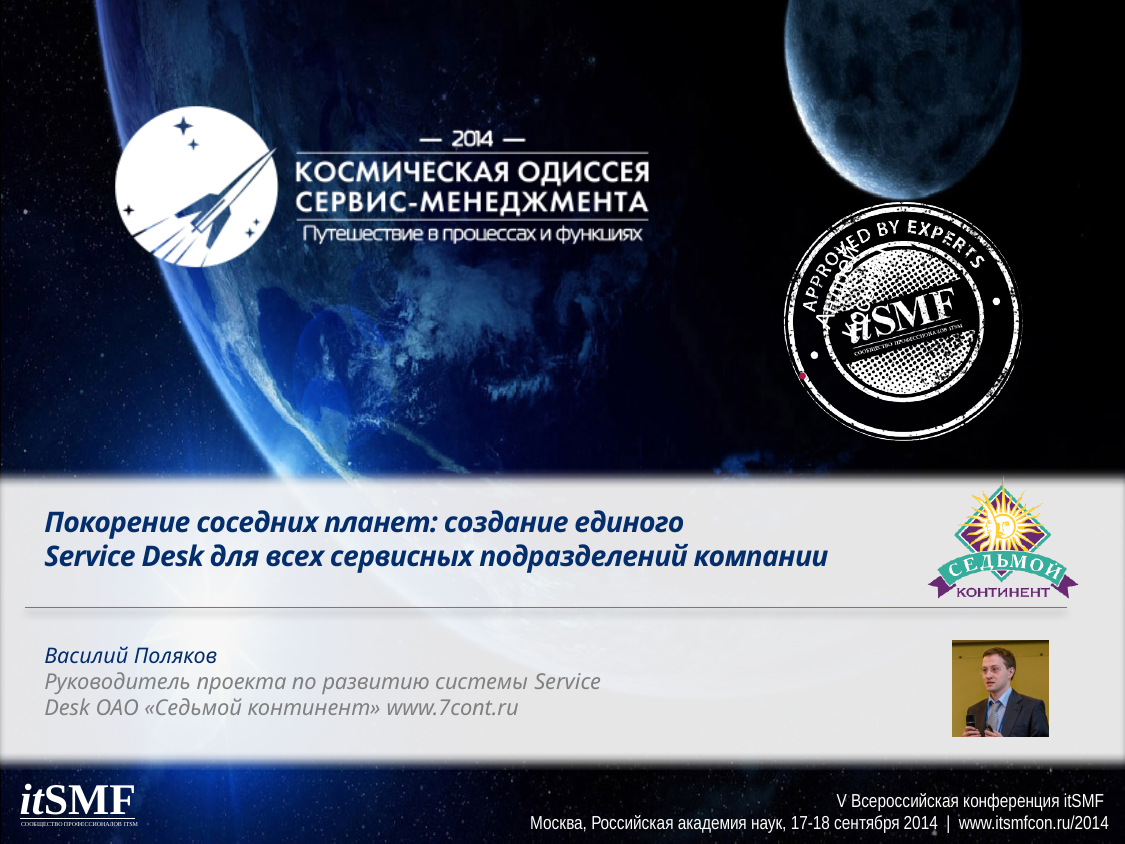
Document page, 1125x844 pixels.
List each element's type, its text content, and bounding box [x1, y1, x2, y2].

picture [952, 639, 1049, 737]
subtitle Василий Поляков [29, 642, 778, 676]
list Андрей Косыгин [777, 180, 1036, 446]
picture [0, 0, 1125, 472]
picture [927, 476, 1079, 608]
list Руководитель проекта по развитию системы Service Desk ОАО «Седьмой континент» www.7cont.ru [29, 667, 619, 747]
title Покорение соседних планет: создание единого Service Desk для всех сервисных подразделений компании [29, 485, 885, 591]
picture [0, 769, 1125, 844]
